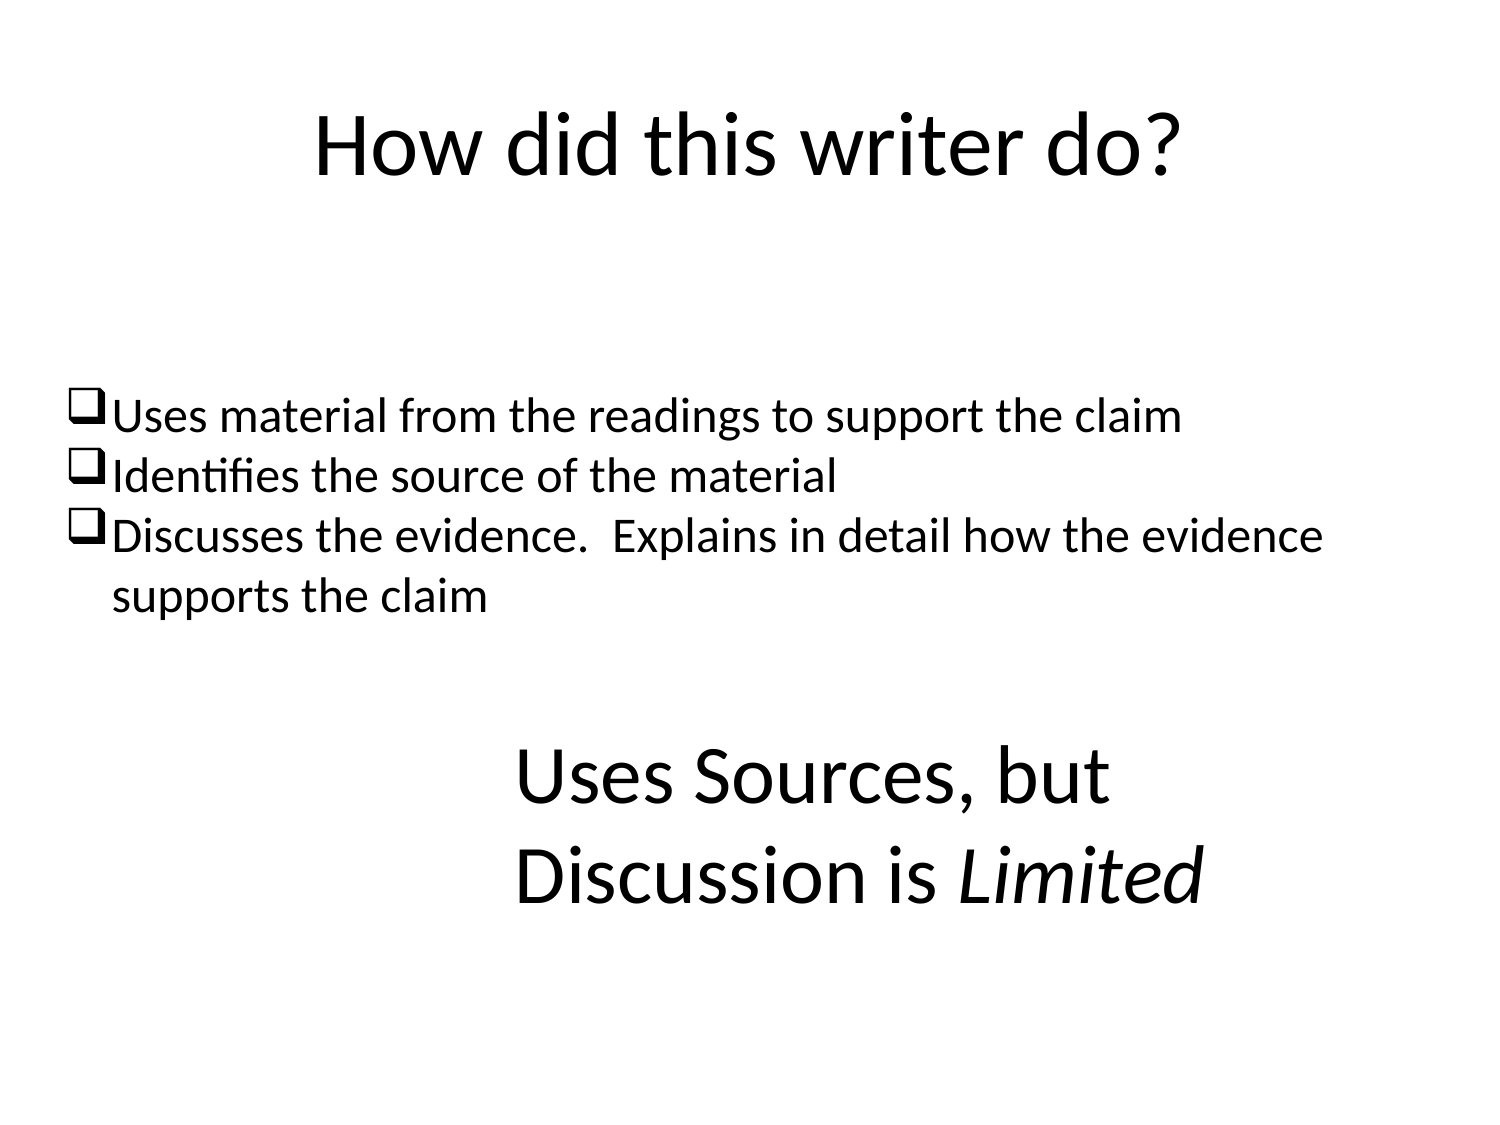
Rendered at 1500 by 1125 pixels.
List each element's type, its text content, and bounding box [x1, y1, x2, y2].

title How did this writer do? [75, 45, 1425, 233]
text_box Uses material from the readings to support the claim Identifies the source of the material Discusses the evidence. Explains in detail how the evidence supports the claim [50, 374, 1425, 720]
text_box Uses Sources, but Discussion is Limited [499, 712, 1400, 973]
